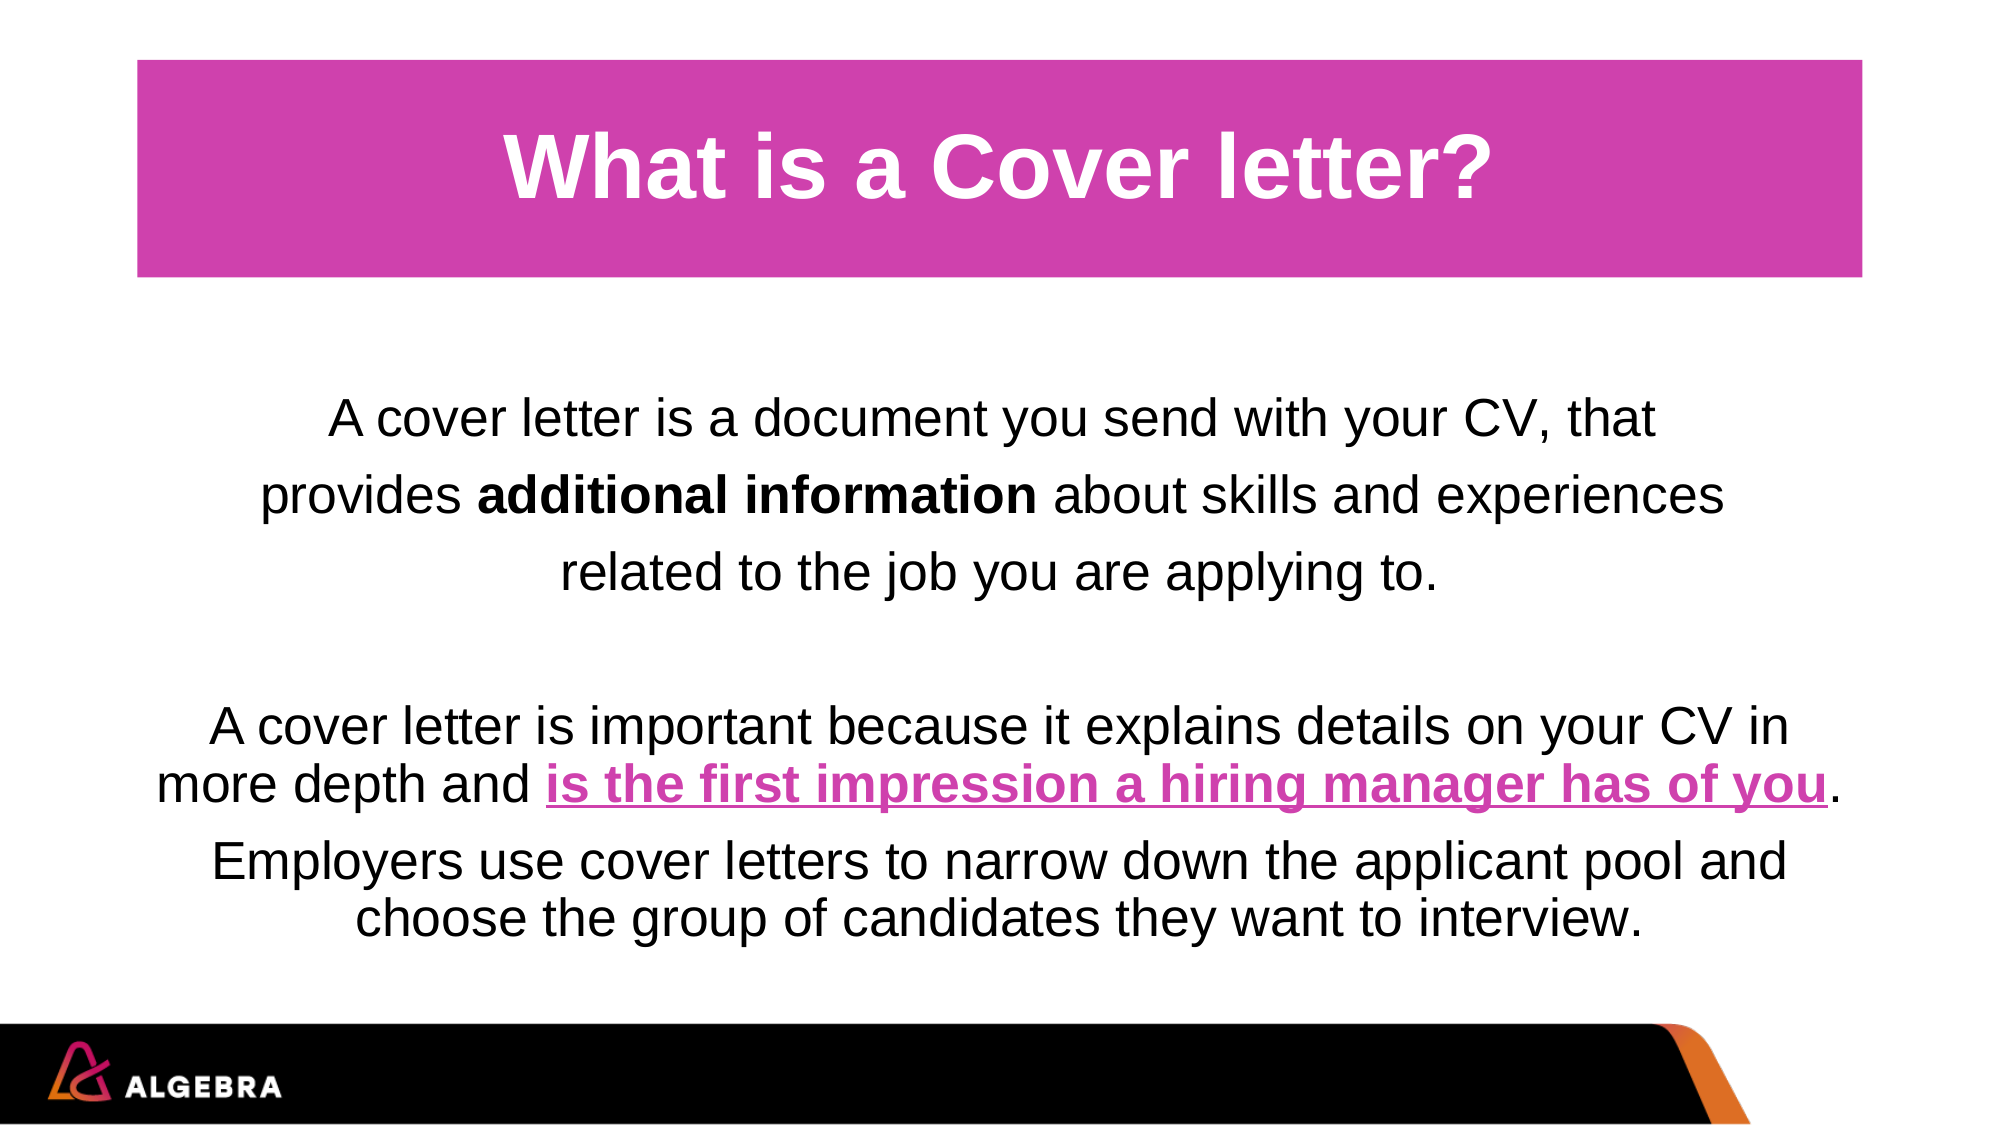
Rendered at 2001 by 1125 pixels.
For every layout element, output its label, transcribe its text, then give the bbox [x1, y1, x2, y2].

title What is a Cover letter? [137, 59, 1863, 278]
list A cover letter is a document you send with your CV, that provides additional information about skills and experiences related to the job you are applying to. A cover letter is important because it explains details on your CV in more depth and is the first impression a hiring manager has of you. Employers use cover letters to narrow down the applicant pool and choose the group of candidates they want to interview. [137, 299, 1863, 1014]
picture [0, 1023, 1958, 1125]
